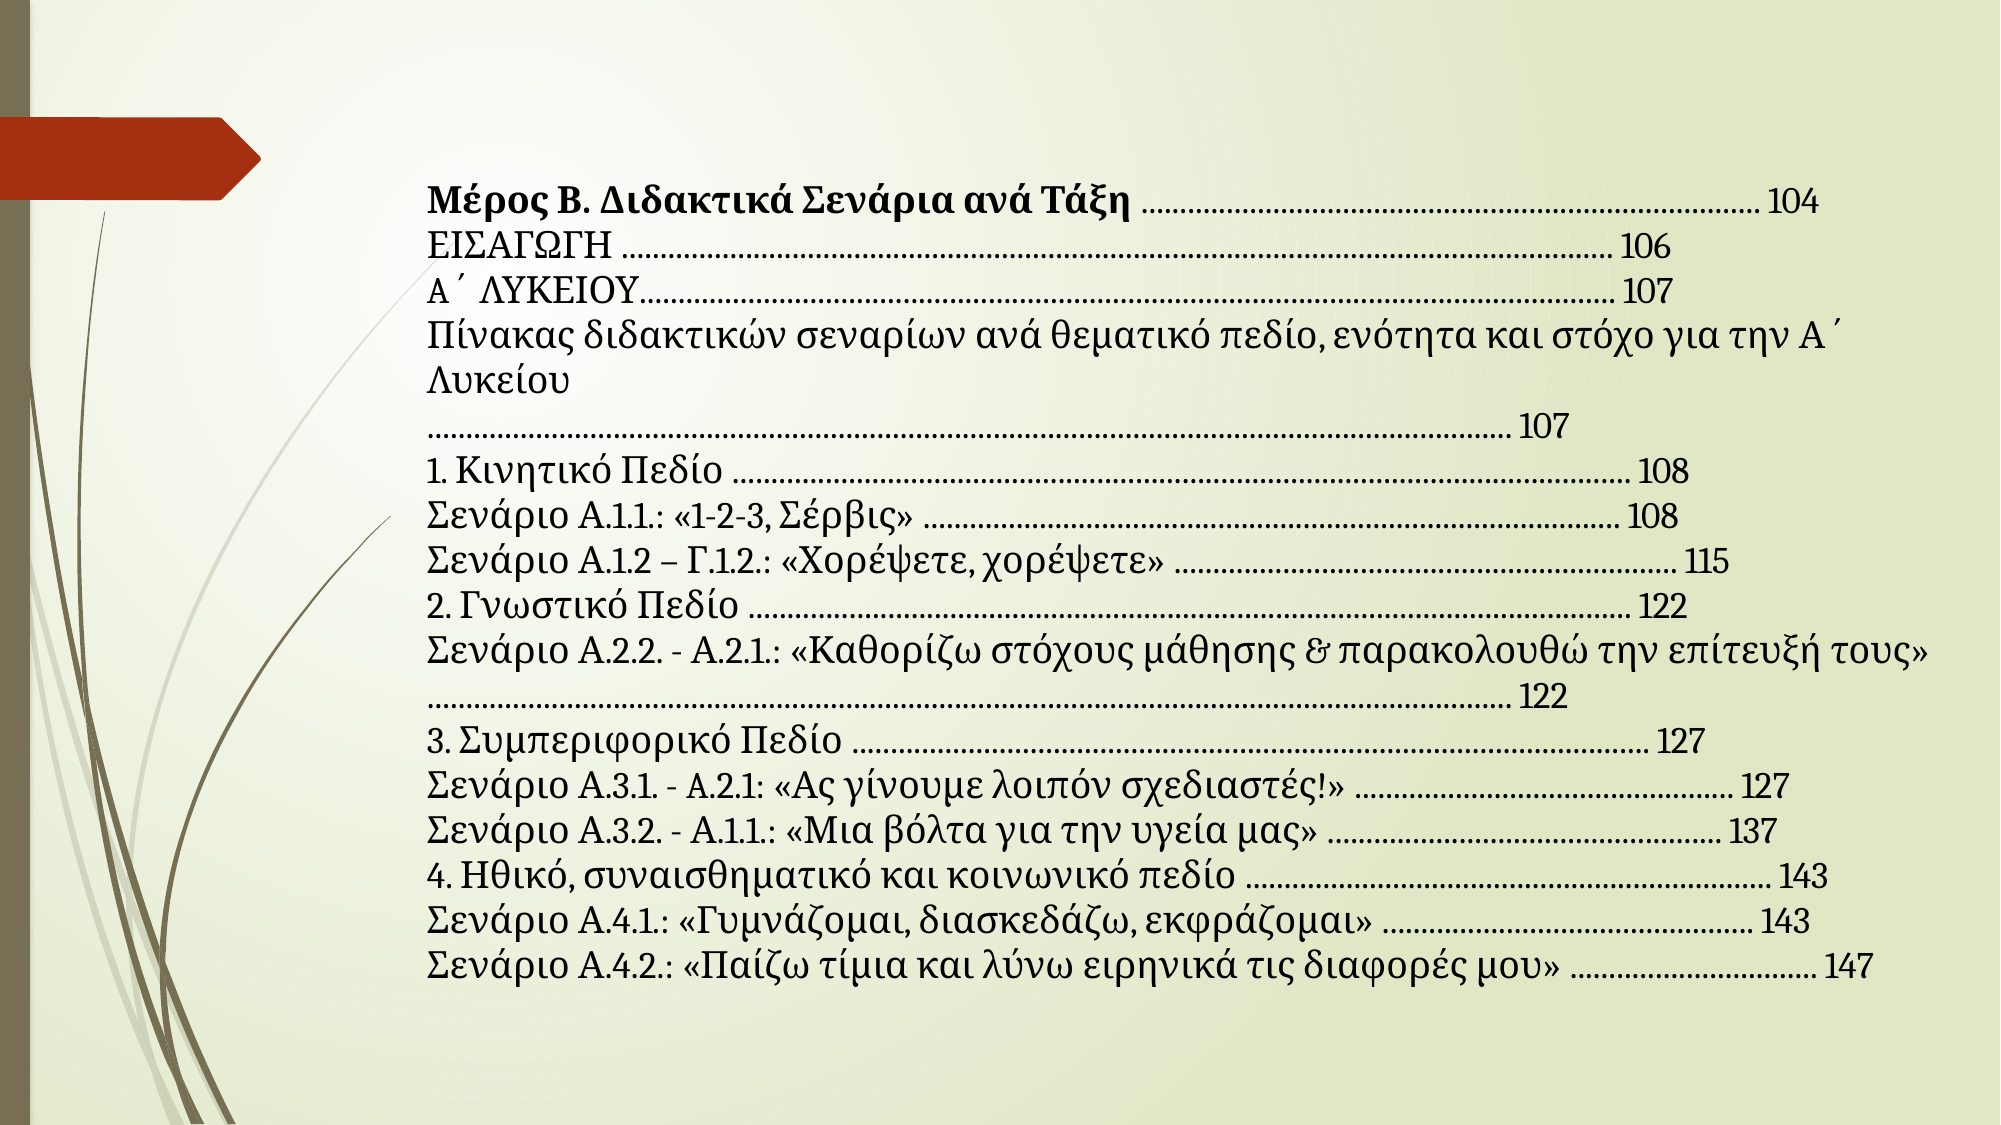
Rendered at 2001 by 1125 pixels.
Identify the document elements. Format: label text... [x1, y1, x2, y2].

text_box Μέρος Β. Διδακτικά Σενάρια ανά Τάξη ................................................................................ 104 ΕΙΣΑΓΩΓΗ ................................................................................................................................ 106 A΄ ΛΥΚΕΙΟΥ.............................................................................................................................. 107 Πίνακας διδακτικών σεναρίων ανά θεματικό πεδίο, ενότητα και στόχο για την Α΄ Λυκείου ............................................................................................................................................ 107 1. Κινητικό Πεδίο .................................................................................................................... 108 Σενάριο Α.1.1.: «1-2-3, Σέρβις» .......................................................................................... 108 Σενάριο Α.1.2 – Γ.1.2.: «Χορέψετε, χορέψετε» ................................................................. 115 2. Γνωστικό Πεδίο .................................................................................................................. 122 Σενάριο Α.2.2. - Α.2.1.: «Καθορίζω στόχους μάθησης & παρακολουθώ την επίτευξή τους» ............................................................................................................................................ 122 3. Συμπεριφορικό Πεδίο ....................................................................................................... 127 Σενάριο Α.3.1. - A.2.1: «Ας γίνουμε λοιπόν σχεδιαστές!» ................................................. 127 Σενάριο Α.3.2. - Α.1.1.: «Μια βόλτα για την υγεία μας» ................................................... 137 4. Ηθικό, συναισθηματικό και κοινωνικό πεδίο .................................................................... 143 Σενάριο Α.4.1.: «Γυμνάζομαι, διασκεδάζω, εκφράζομαι» ................................................ 143 Σενάριο Α.4.2.: «Παίζω τίμια και λύνω ειρηνικά τις διαφορές μου» ................................ 147 [412, 168, 1981, 994]
